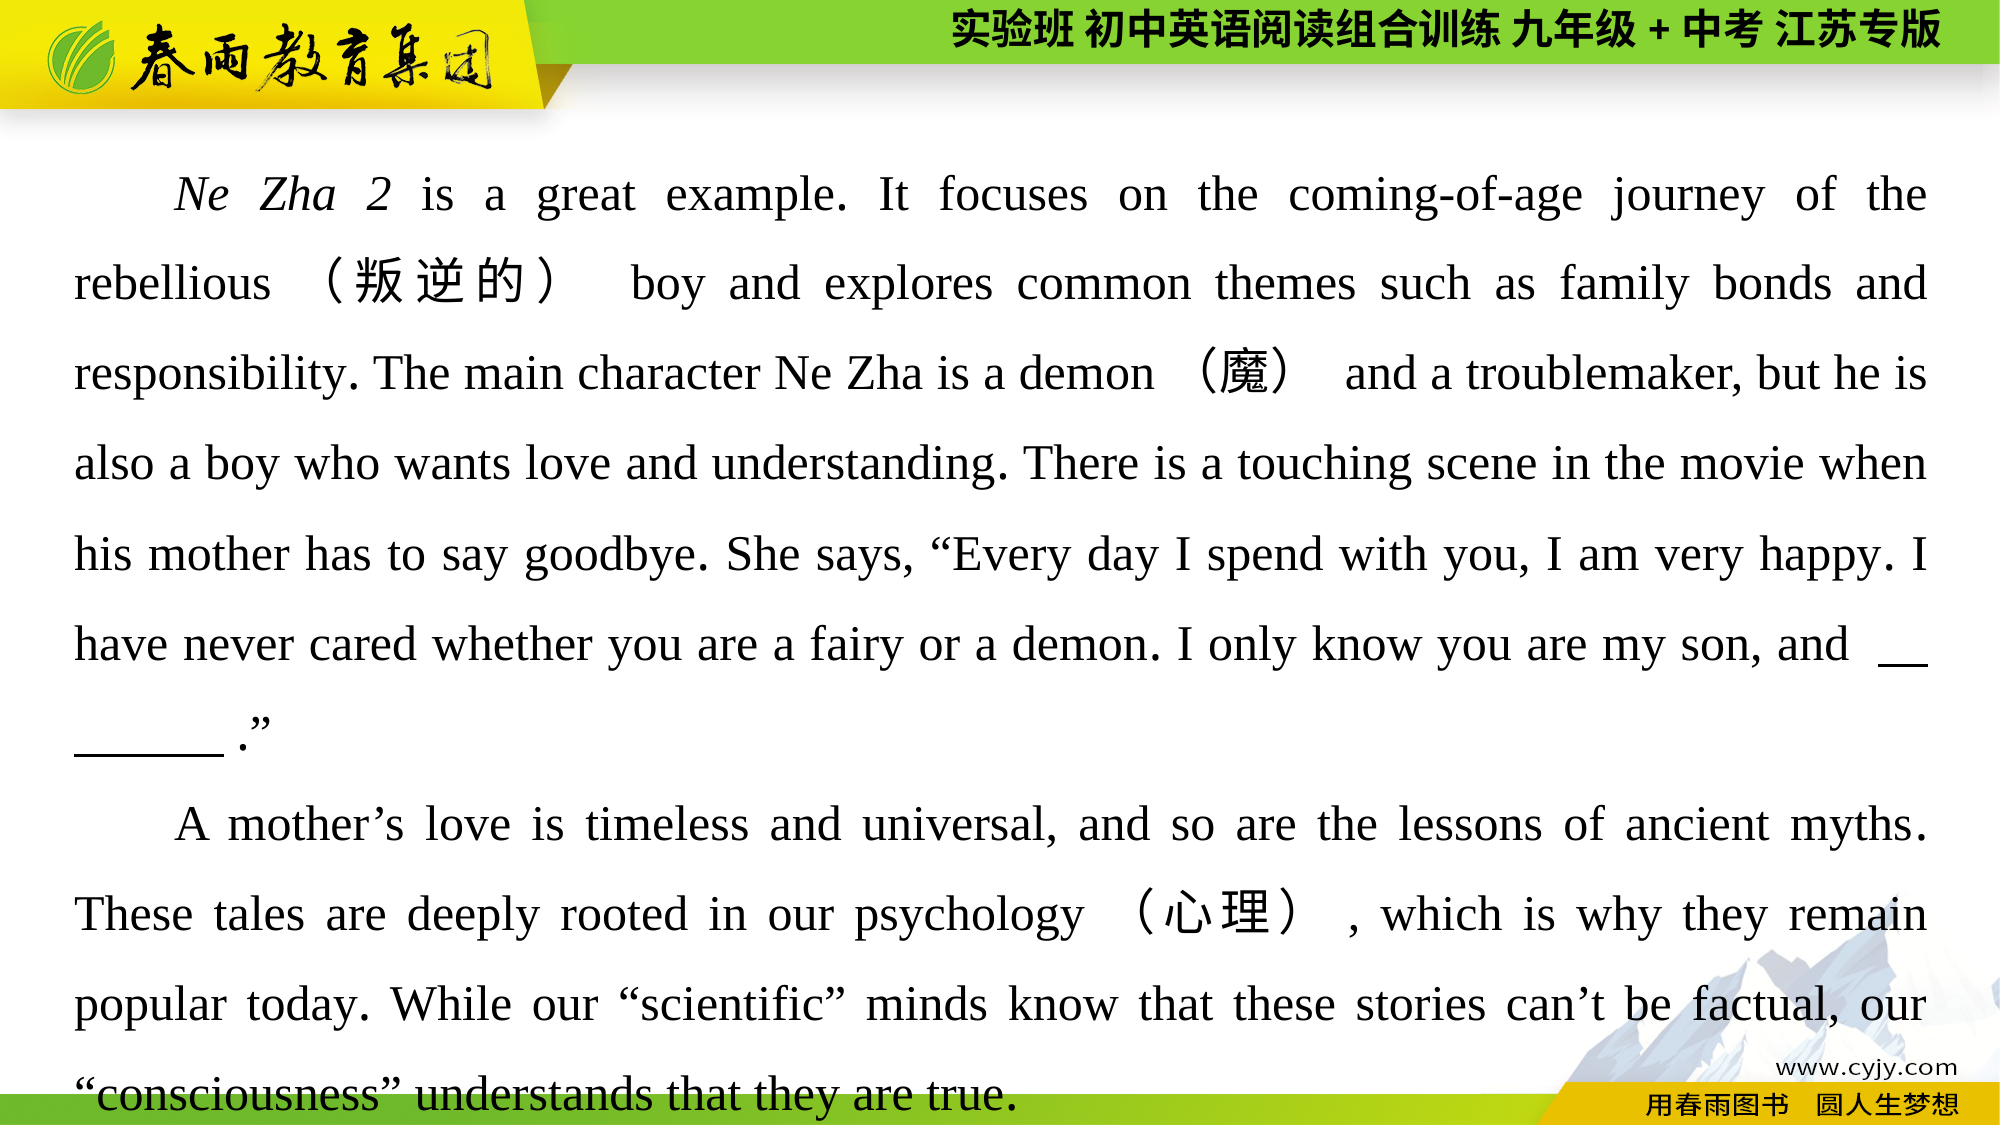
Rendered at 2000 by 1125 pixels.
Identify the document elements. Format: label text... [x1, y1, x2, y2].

list Ne Zha 2 is a great example. It focuses on the coming-of-age journey of the rebellious（叛逆的） boy and explores common themes such as family bonds and responsibility. The main character Ne Zha is a demon（魔） and a troublemaker, but he is also a boy who wants love and understanding. There is a touching scene in the movie when his mother has to say goodbye. She says, “Every day I spend with you, I am very happy. I have never cared whether you are a fairy or a demon. I only know you are my son, and .” A mother’s love is timeless and universal, and so are the lessons of ancient myths. These tales are deeply rooted in our psychology（心理）, which is why they remain popular today. While our “scientific” minds know that these stories can’t be factual, our “consciousness” understands that they are true. [59, 122, 1944, 1035]
picture [0, 0, 2000, 1125]
